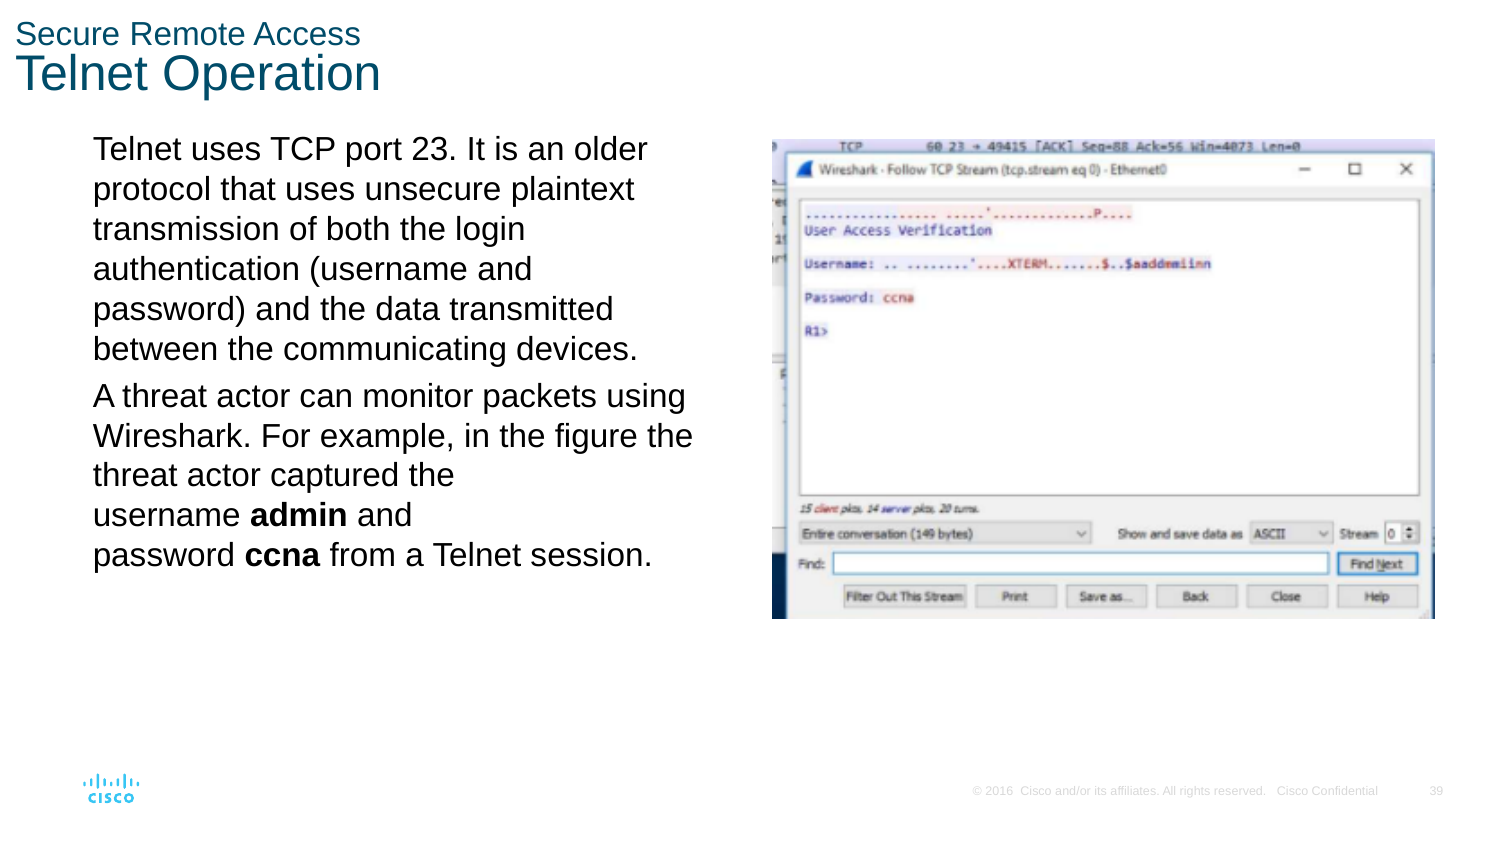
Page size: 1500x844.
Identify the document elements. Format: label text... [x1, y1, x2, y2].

list Telnet uses TCP port 23. It is an older protocol that uses unsecure plaintext transmission of both the login authentication (username and password) and the data transmitted between the communicating devices. A threat actor can monitor packets using Wireshark. For example, in the figure the threat actor captured the username admin and password ccna from a Telnet session. [77, 120, 710, 726]
picture [771, 139, 1435, 619]
title Secure Remote Access Telnet Operation [0, 0, 1369, 121]
